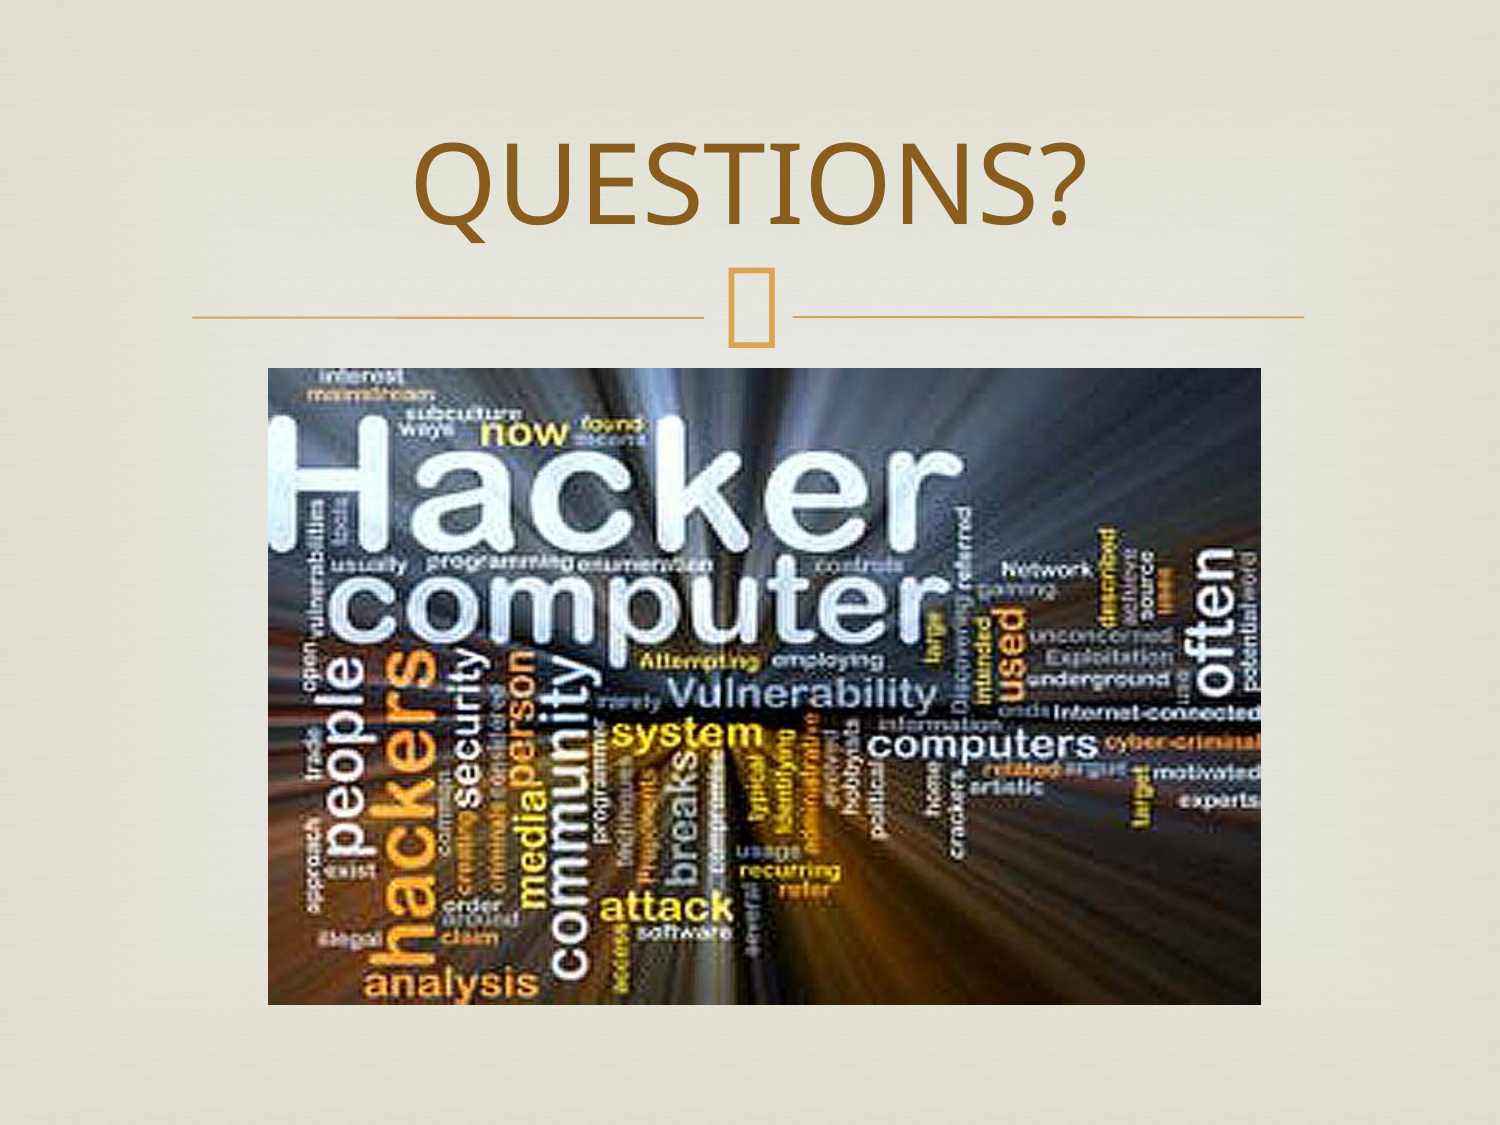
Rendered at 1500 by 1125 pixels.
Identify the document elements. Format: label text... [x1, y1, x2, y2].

title QUESTIONS? [112, 93, 1386, 267]
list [114, 368, 1386, 1006]
